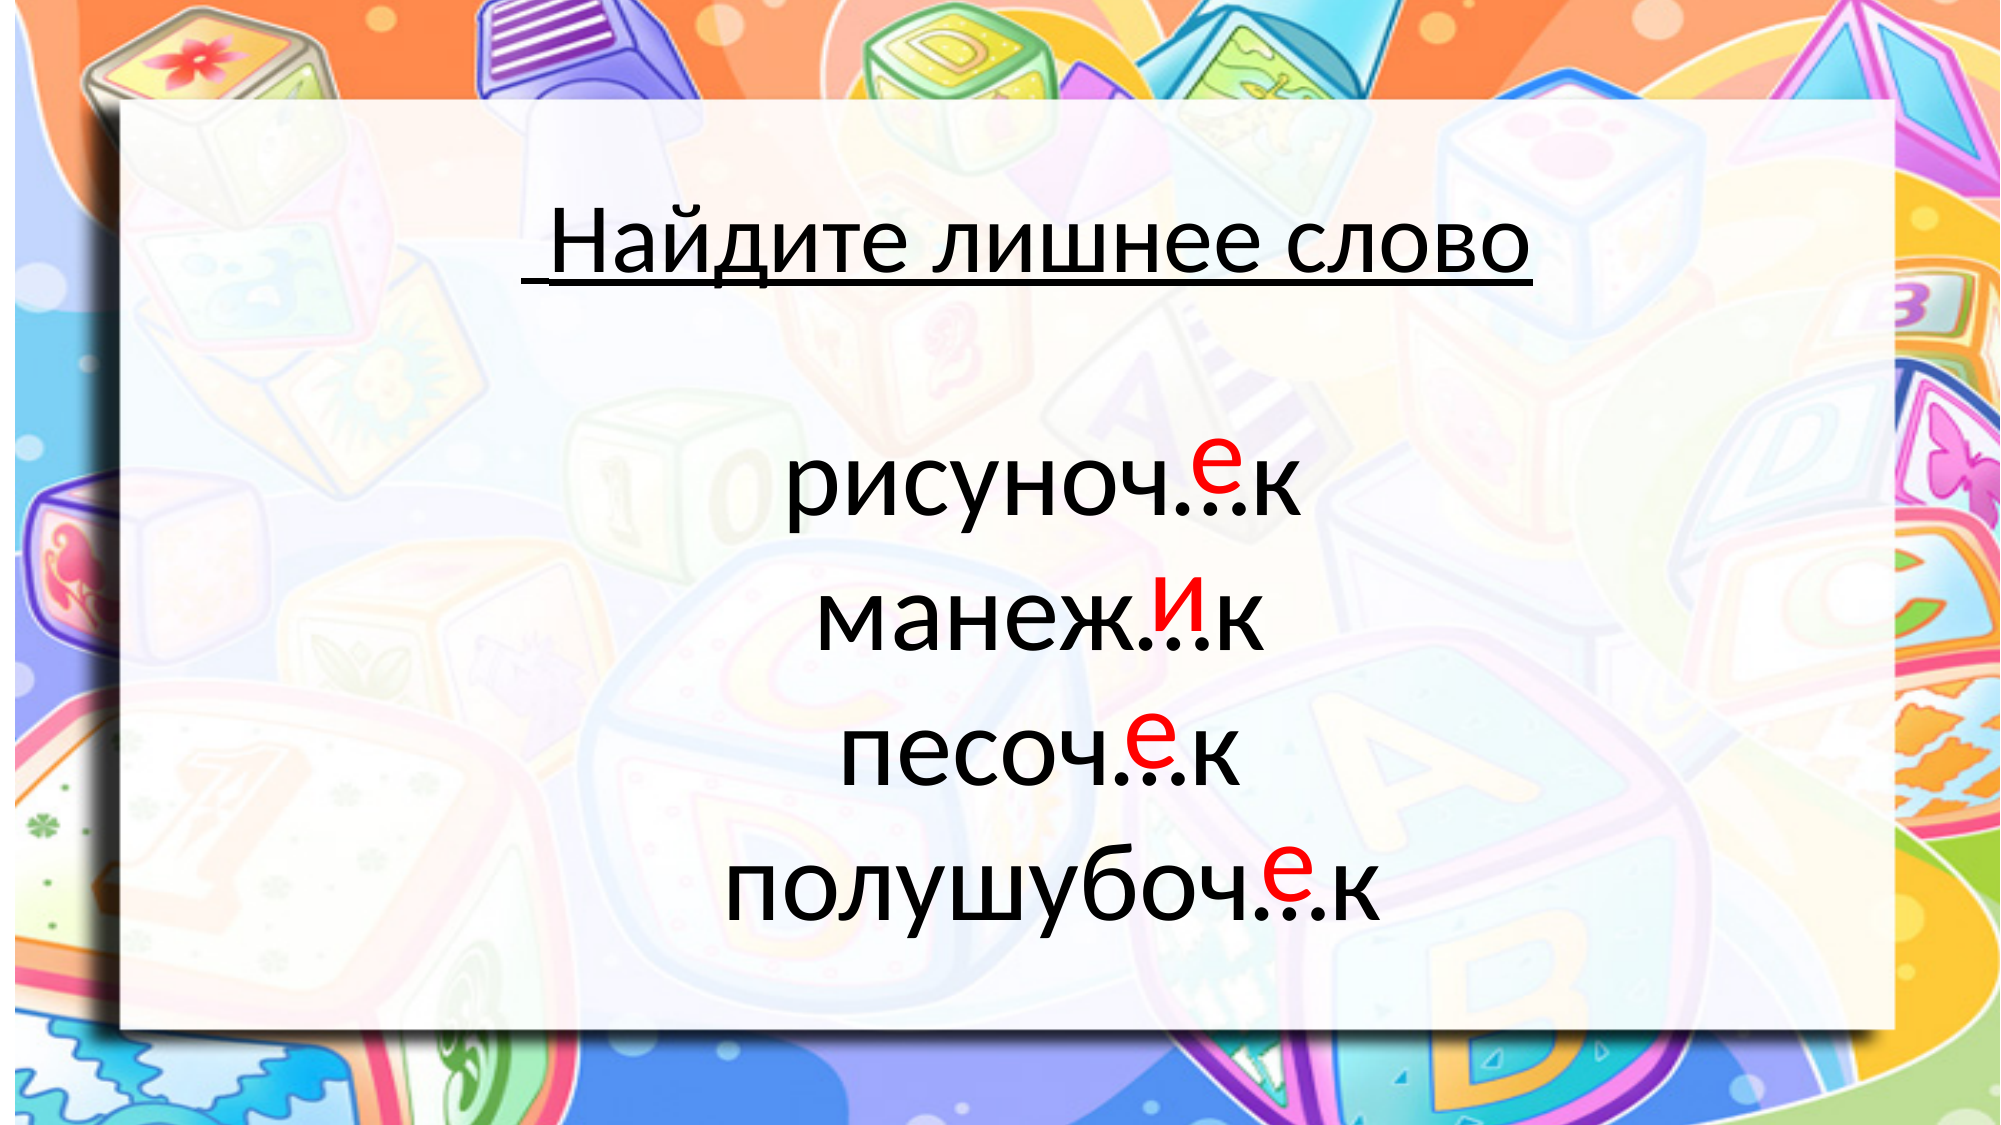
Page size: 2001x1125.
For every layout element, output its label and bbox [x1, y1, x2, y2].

list [15, 0, 2000, 1125]
